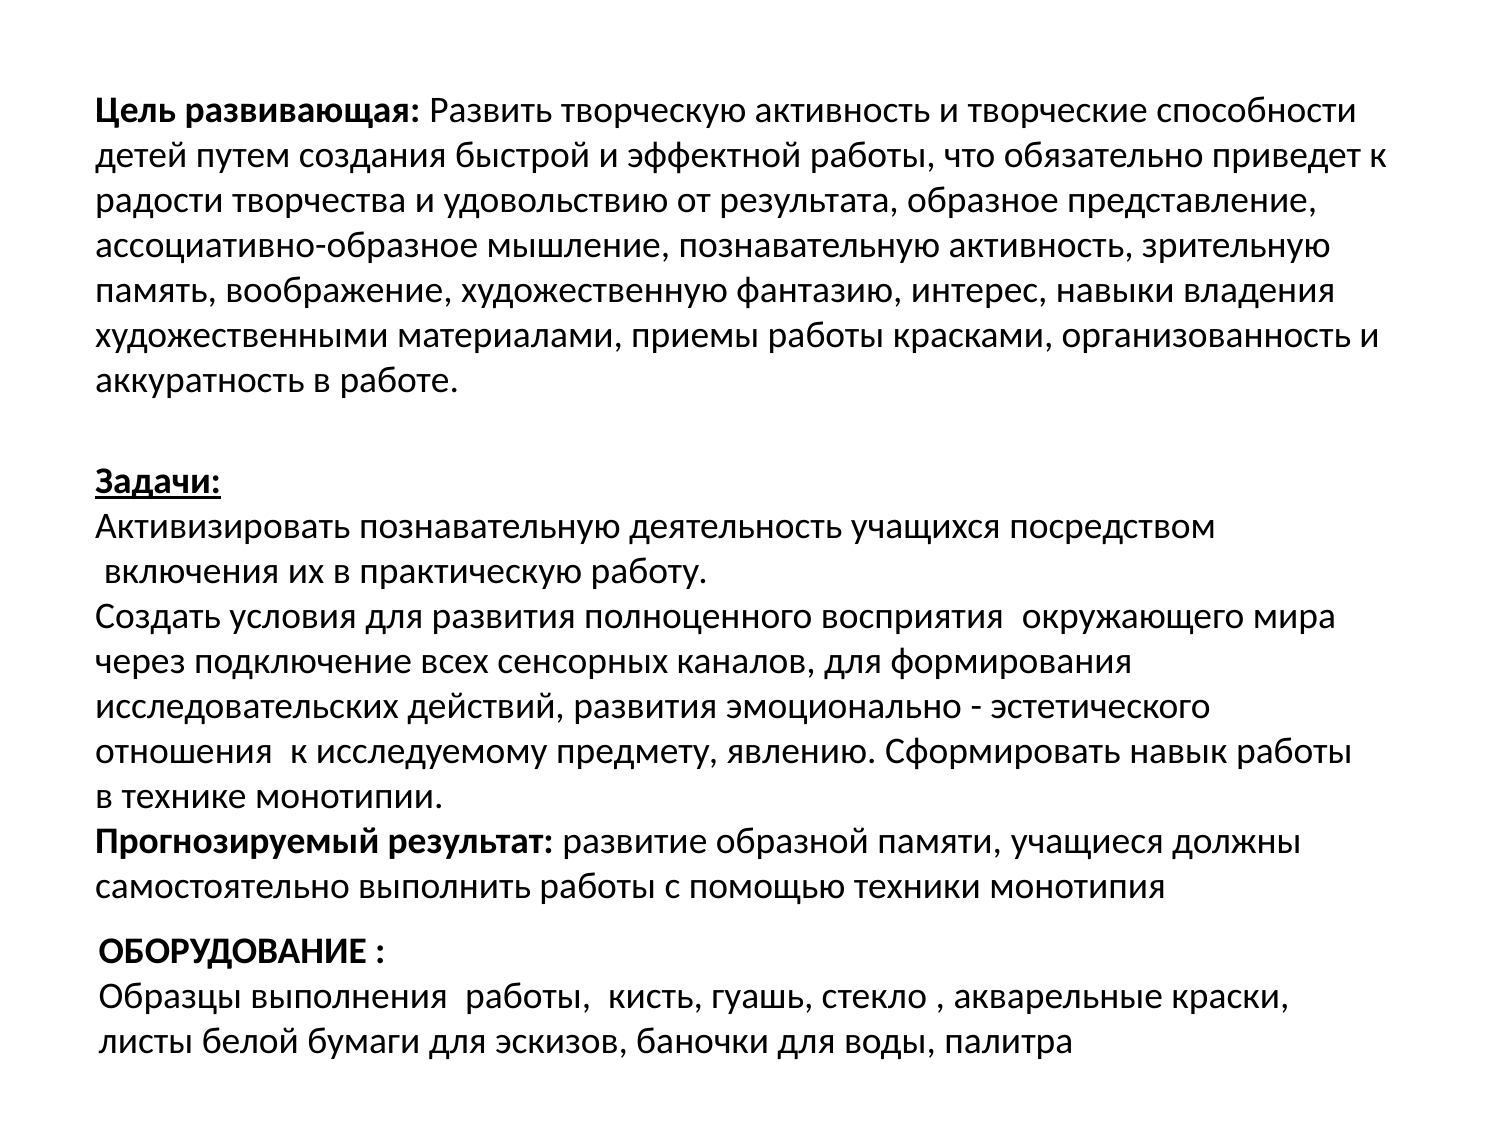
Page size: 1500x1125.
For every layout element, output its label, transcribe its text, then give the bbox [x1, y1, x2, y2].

text_box Цель развивающая: Развить творческую активность и творческие способности детей путем создания быстрой и эффектной работы, что обязательно приведет к радости творчества и удовольствию от результата, образное представление, ассоциативно-образное мышление, познавательную активность, зрительную память, воображение, художественную фантазию, интерес, навыки владения художественными материалами, приемы работы красками, организованность и аккуратность в работе. [80, 78, 1451, 498]
text_box ОБОРУДОВАНИЕ : Образцы выполнения работы, кисть, гуашь, стекло , акварельные краски, листы белой бумаги для эскизов, баночки для воды, палитра [83, 918, 1407, 1125]
text_box Задачи: Активизировать познавательную деятельность учащихся посредством включения их в практическую работу. Создать условия для развития полноценного восприятия окружающего мира через подключение всех сенсорных каналов, для формирования исследовательских действий, развития эмоционально - эстетического отношения к исследуемому предмету, явлению. Сформировать навык работы в технике монотипии. Прогнозируемый результат: развитие образной памяти, учащиеся должны самостоятельно выполнить работы с помощью техники монотипия [80, 448, 1385, 914]
